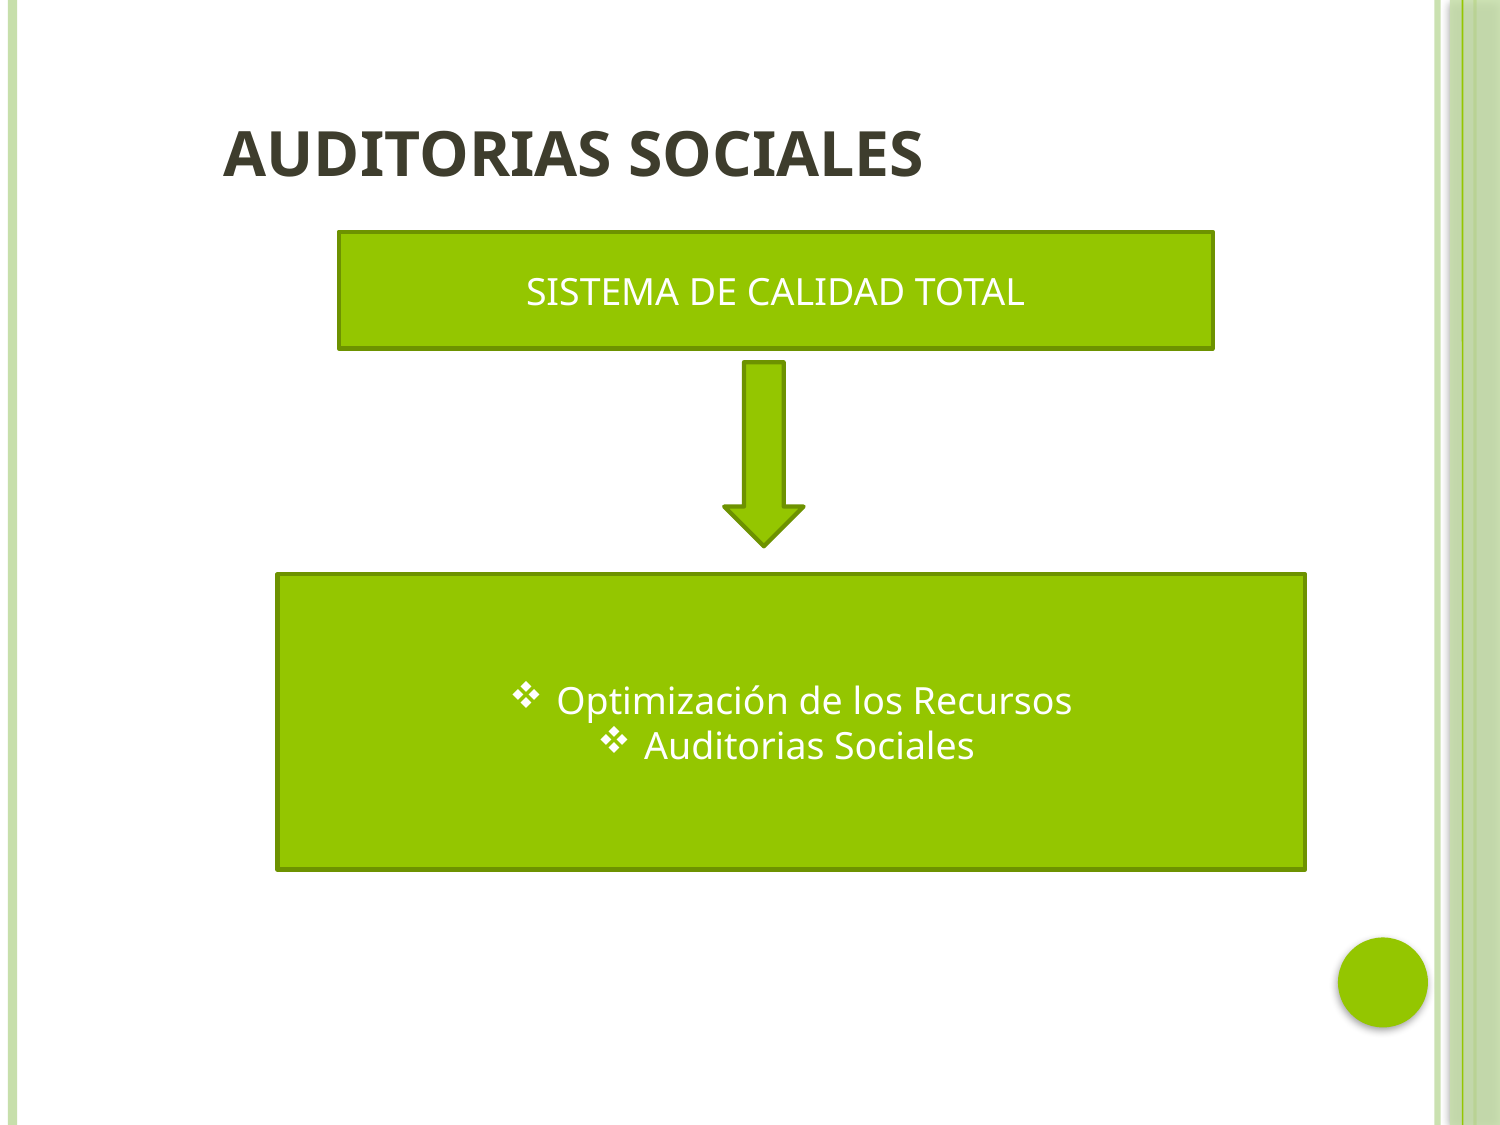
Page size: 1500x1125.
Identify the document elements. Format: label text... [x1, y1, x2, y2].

title Auditorias Sociales [208, 54, 1320, 197]
text_box Optimización de los Recursos Auditorias Sociales [275, 572, 1307, 872]
text_box SISTEMA DE CALIDAD TOTAL [337, 230, 1215, 351]
text_box [722, 360, 806, 549]
